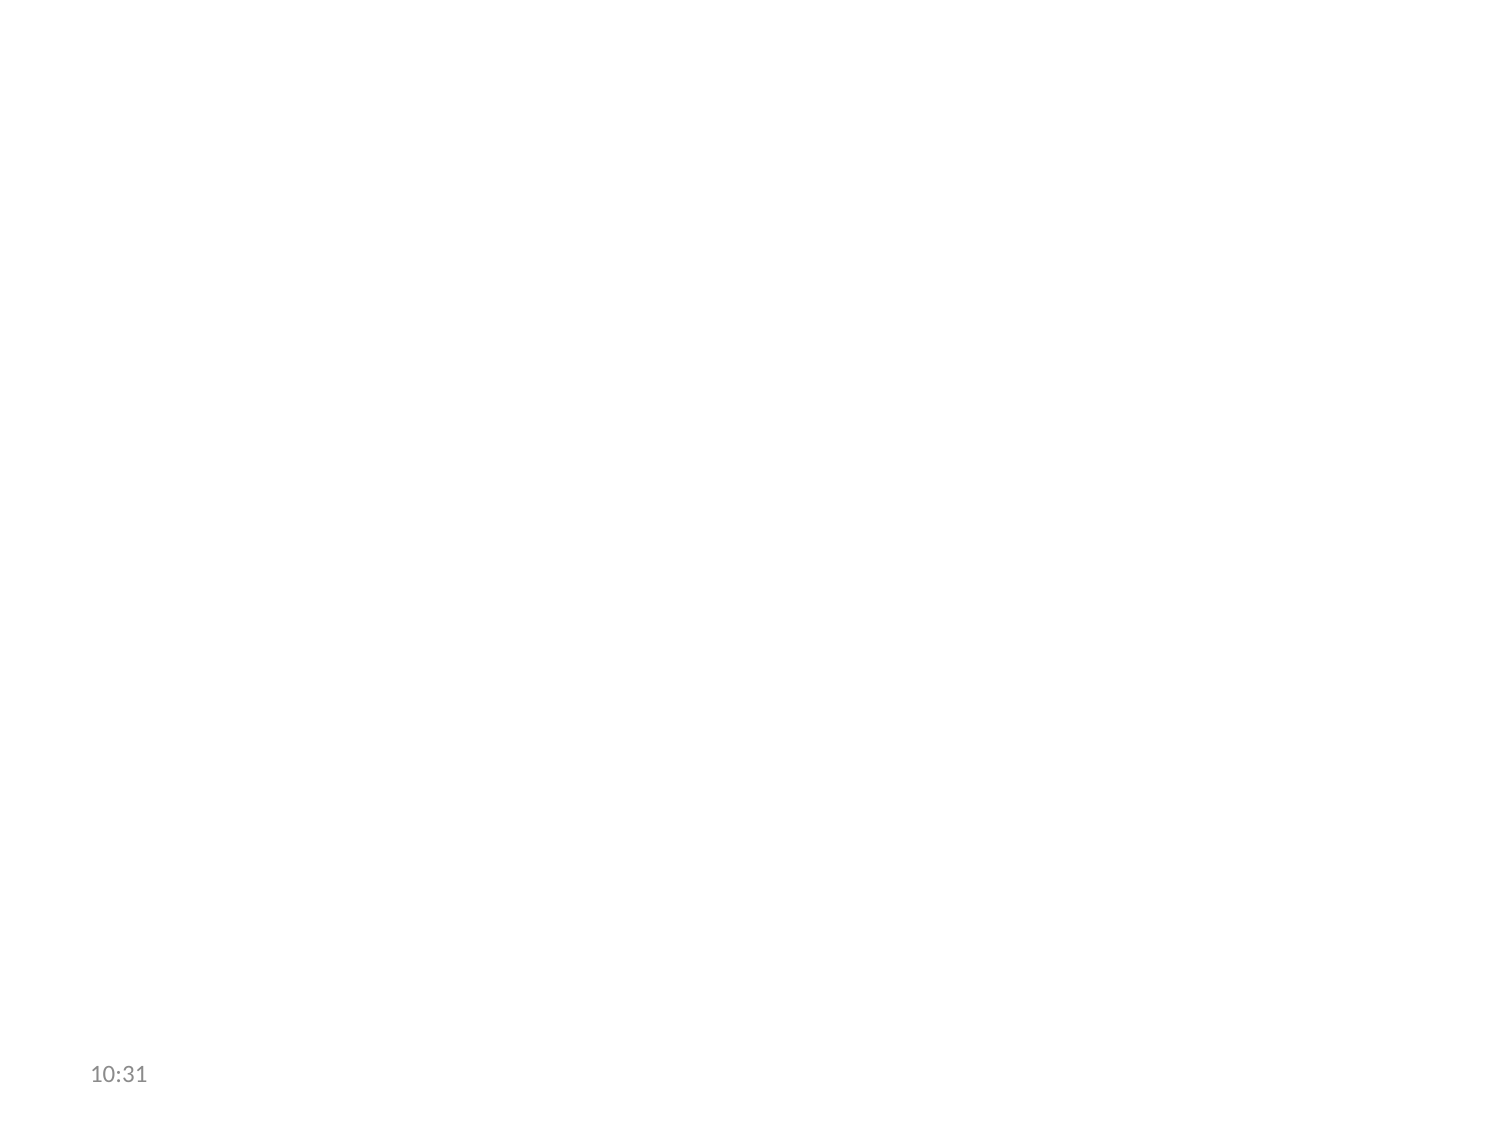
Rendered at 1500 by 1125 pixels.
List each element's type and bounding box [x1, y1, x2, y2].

slide_number [75, 1042, 425, 1103]
